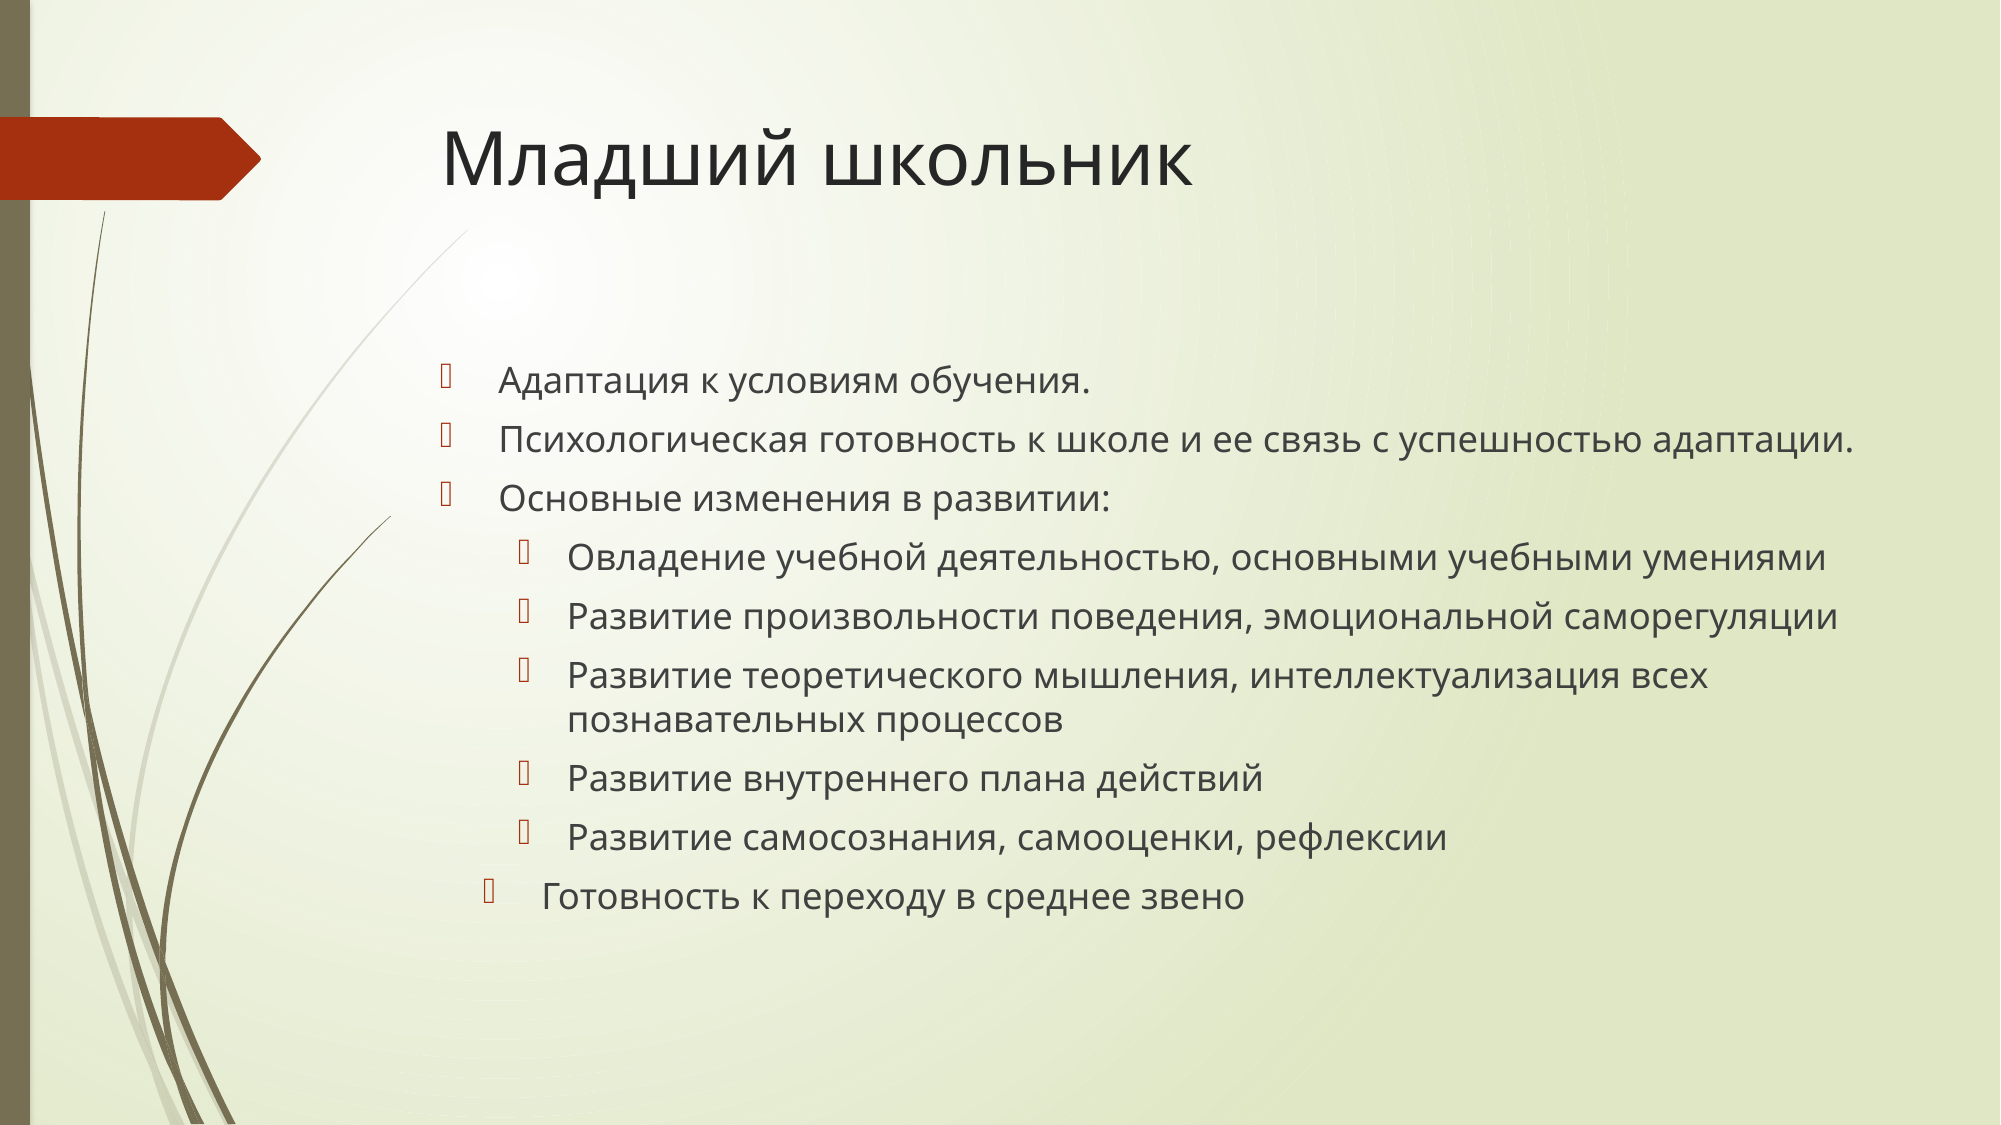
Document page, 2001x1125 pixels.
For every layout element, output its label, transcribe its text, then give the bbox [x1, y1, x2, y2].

list Адаптация к условиям обучения. Психологическая готовность к школе и ее связь с успешностью адаптации. Основные изменения в развитии: Овладение учебной деятельностью, основными учебными умениями Развитие произвольности поведения, эмоциональной саморегуляции Развитие теоретического мышления, интеллектуализация всех познавательных процессов Развитие внутреннего плана действий Развитие самосознания, самооценки, рефлексии Готовность к переходу в среднее звено [424, 350, 1888, 970]
title Младший школьник [425, 102, 1888, 313]
